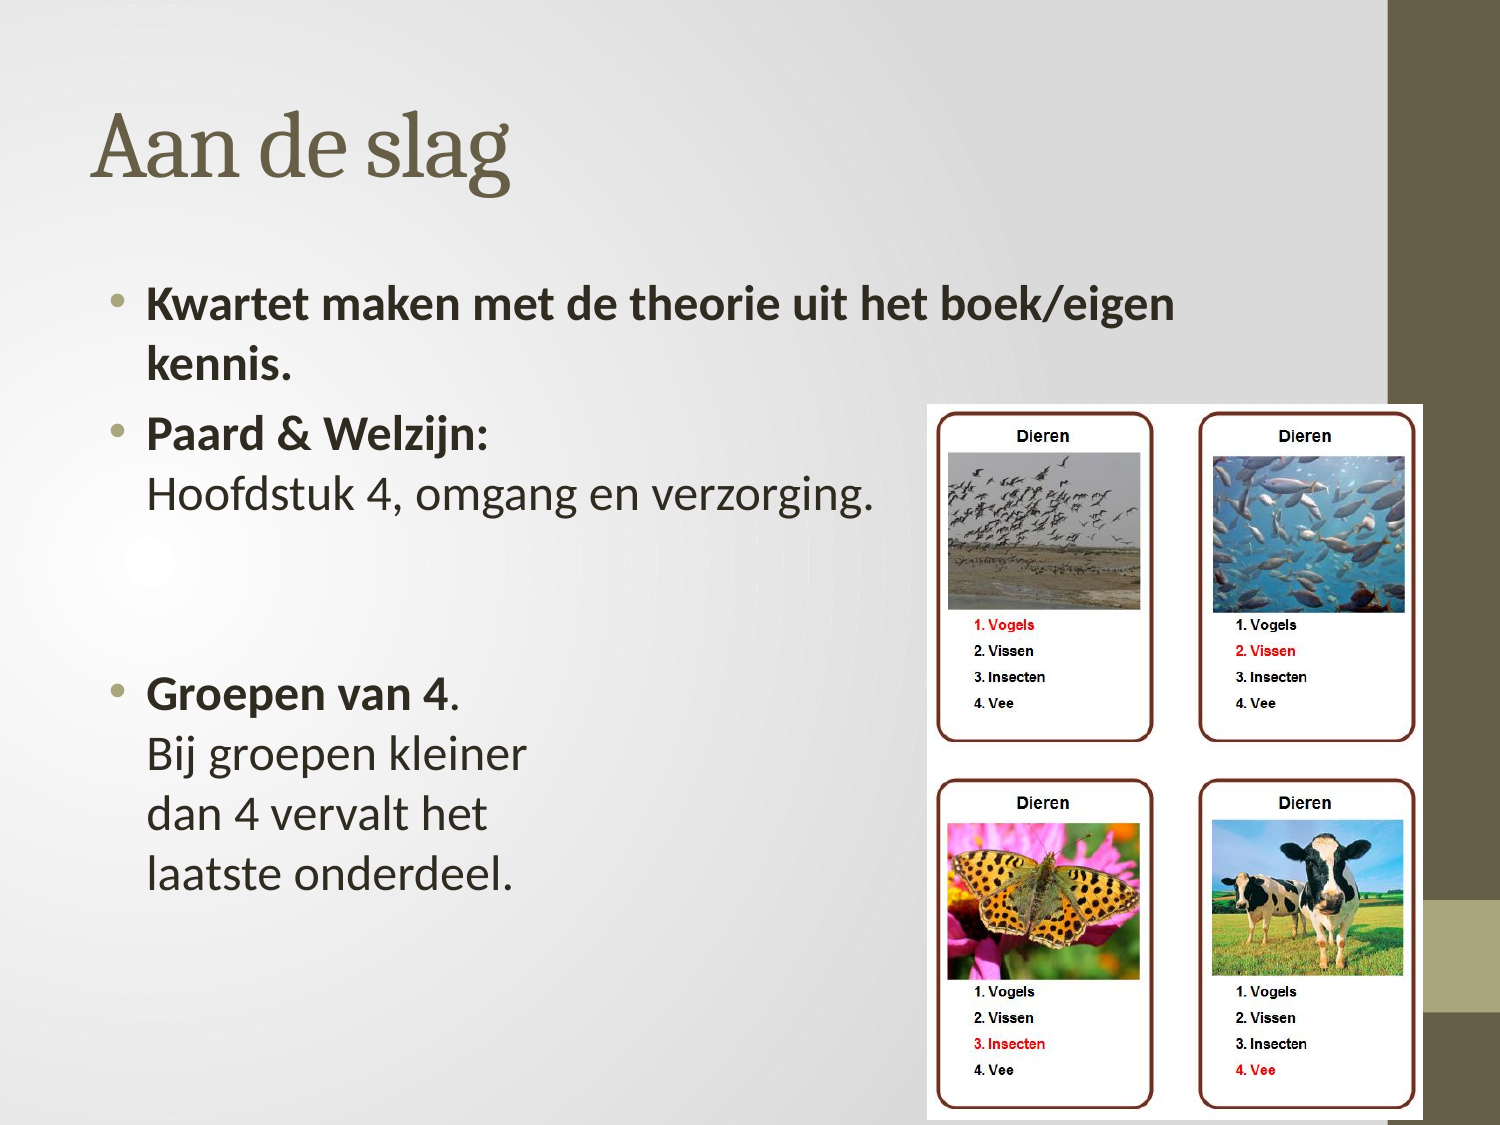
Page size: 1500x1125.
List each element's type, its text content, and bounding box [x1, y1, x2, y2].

list Kwartet maken met de theorie uit het boek/eigen kennis. Paard & Welzijn: Hoofdstuk 4, omgang en verzorging. Groepen van 4. Bij groepen kleiner dan 4 vervalt het laatste onderdeel. [75, 262, 1325, 1050]
picture [926, 403, 1423, 1121]
title Aan de slag [75, 45, 1325, 233]
